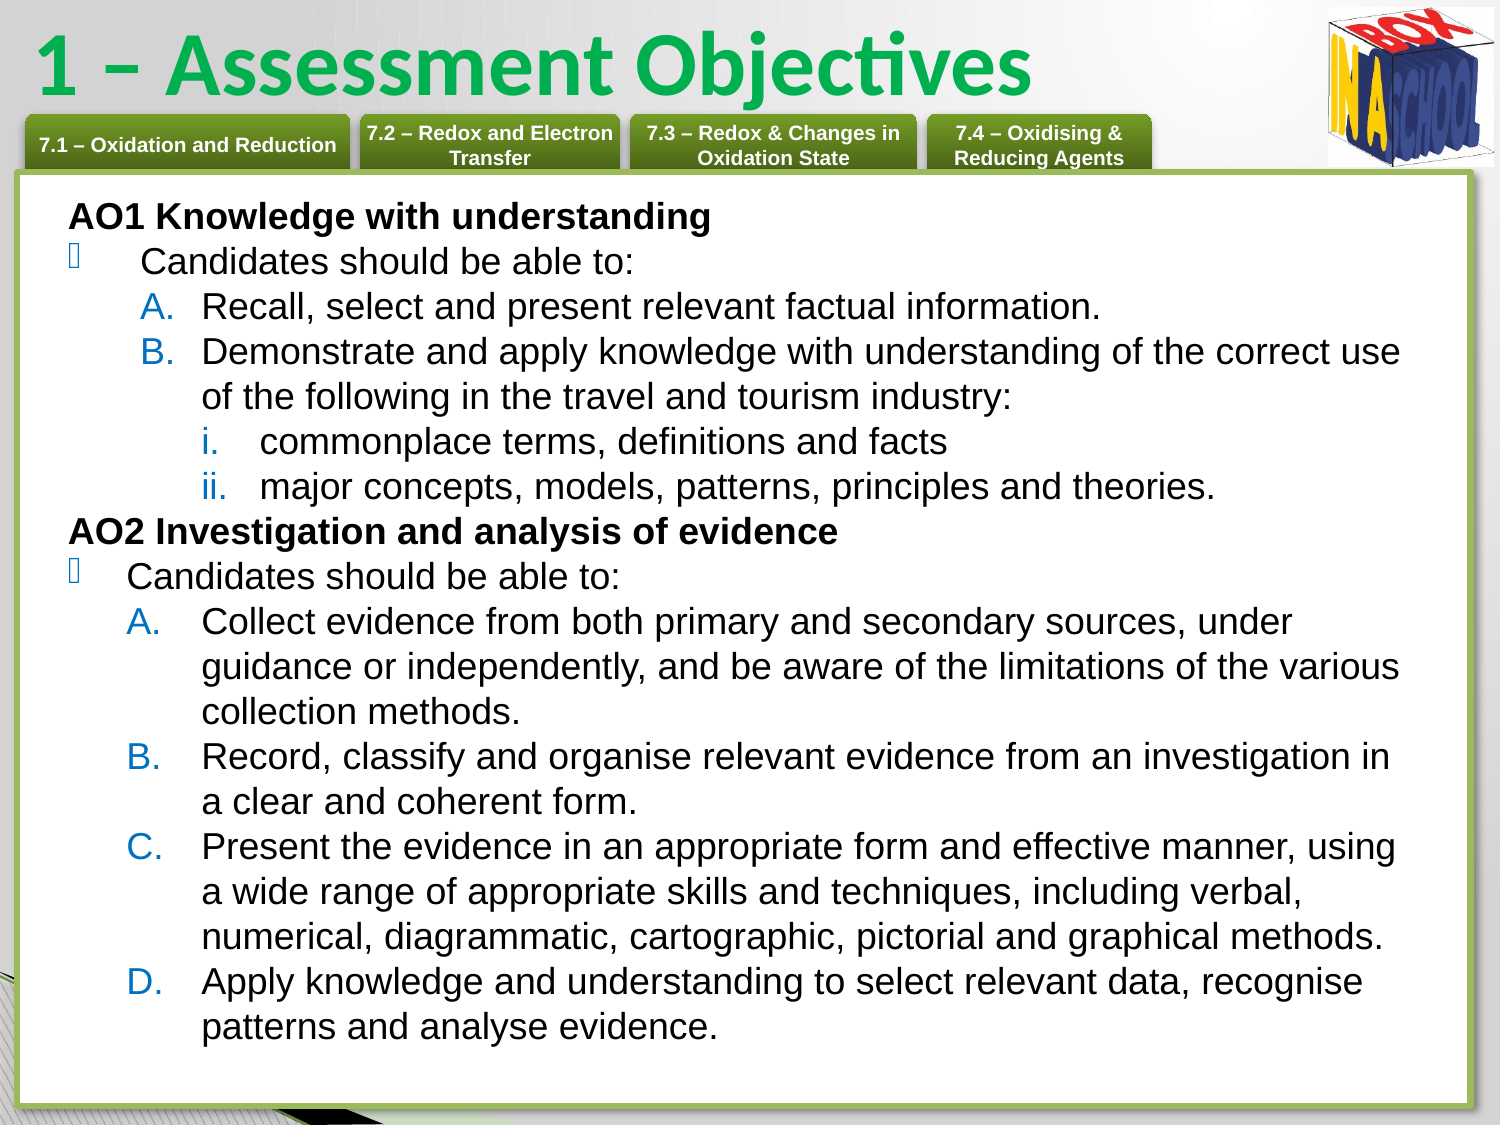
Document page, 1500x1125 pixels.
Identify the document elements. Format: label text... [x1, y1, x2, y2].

text_box AO1 Knowledge with understanding Candidates should be able to: Recall, select and present relevant factual information. Demonstrate and apply knowledge with understanding of the correct use of the following in the travel and tourism industry: commonplace terms, definitions and facts major concepts, models, patterns, principles and theories. AO2 Investigation and analysis of evidence Candidates should be able to: Collect evidence from both primary and secondary sources, under guidance or independently, and be aware of the limitations of the various collection methods. Record, classify and organise relevant evidence from an investigation in a clear and coherent form. Present the evidence in an appropriate form and effective manner, using a wide range of appropriate skills and techniques, including verbal, numerical, diagrammatic, cartographic, pictorial and graphical methods. Apply knowledge and understanding to select relevant data, recognise patterns and analyse evidence. [53, 184, 1436, 1055]
picture [281, 1114, 303, 1125]
picture [1328, 7, 1495, 167]
title 1 – Assessment Objectives [17, 7, 1235, 110]
